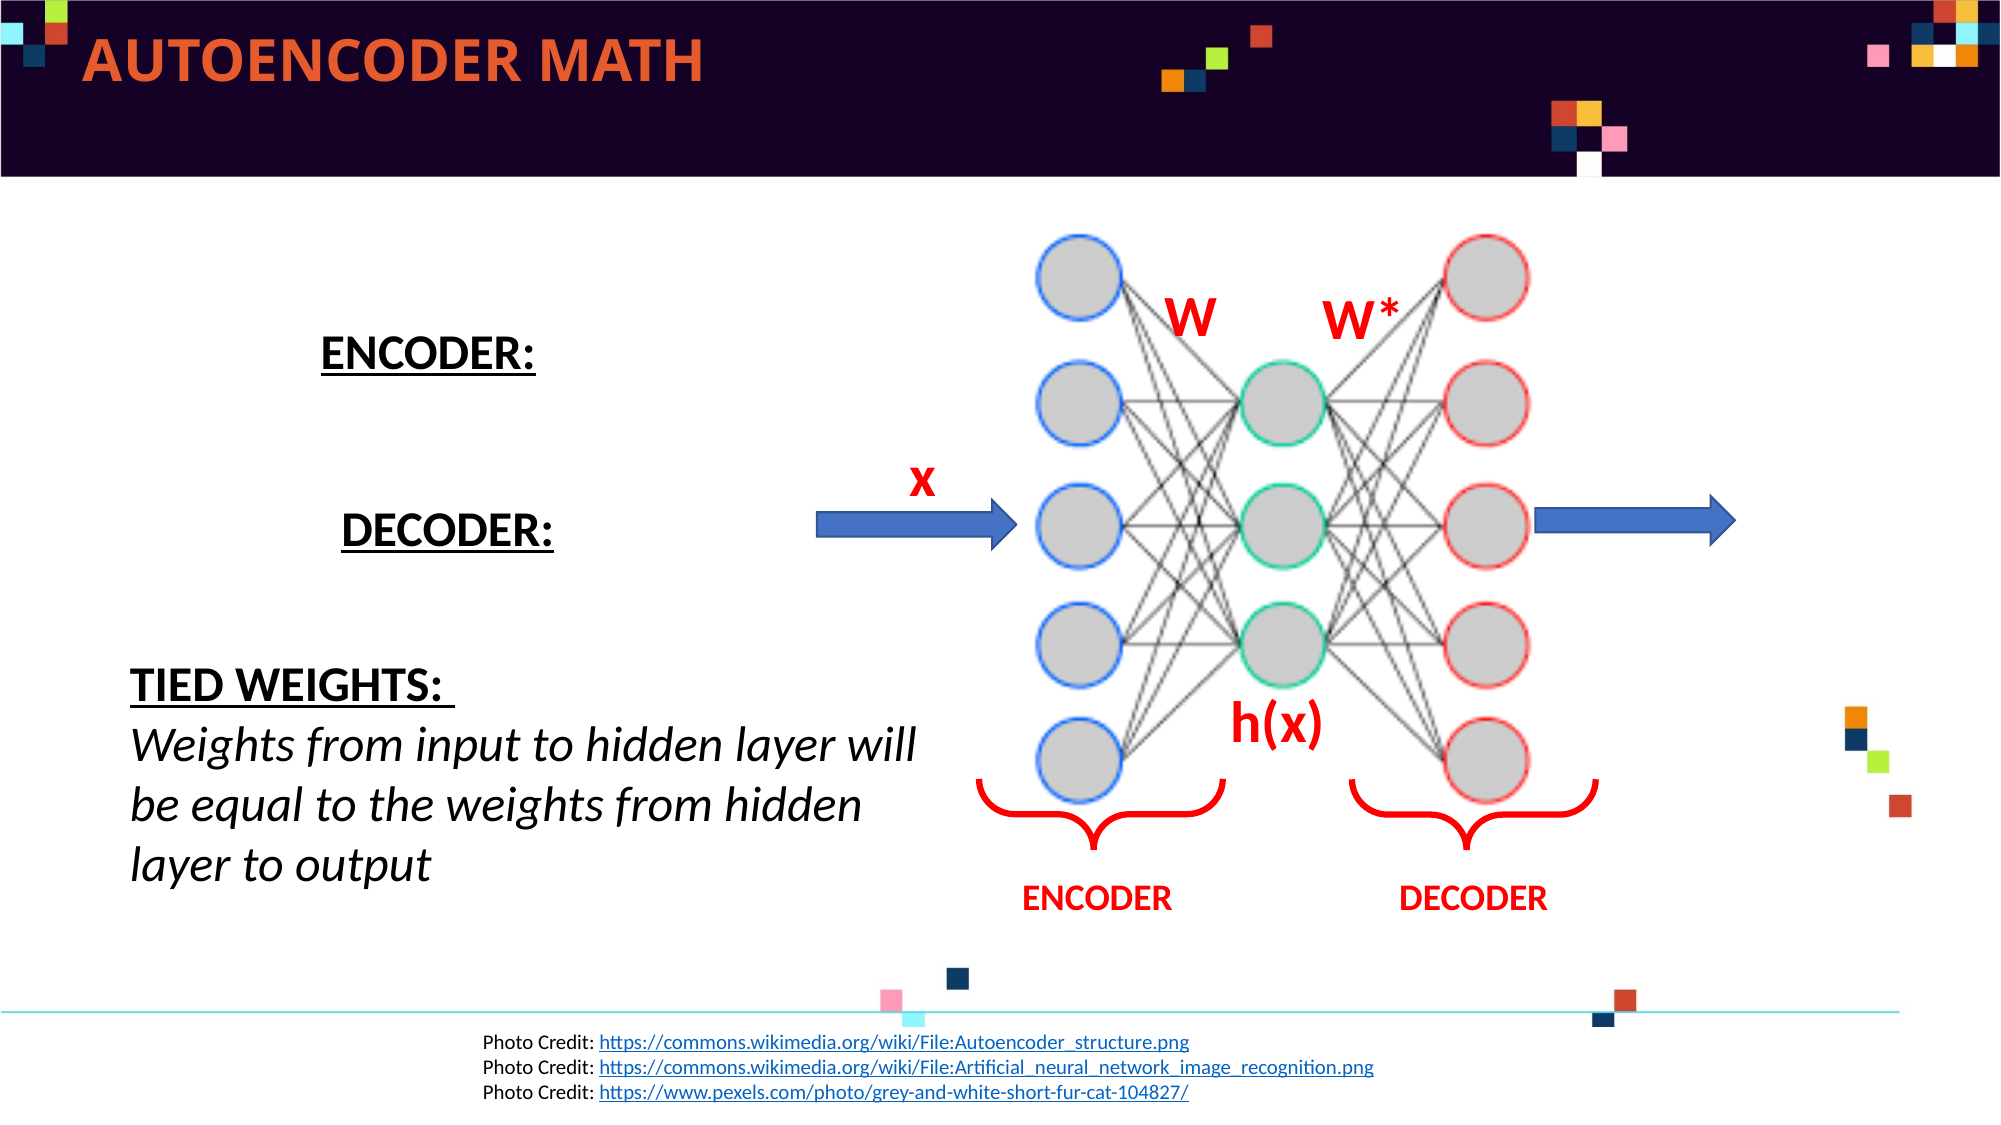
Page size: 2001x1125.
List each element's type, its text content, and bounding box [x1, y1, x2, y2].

text_box Photo Credit: https://commons.wikimedia.org/wiki/File:Autoencoder_structure.png Photo Credit: https://commons.wikimedia.org/wiki/File:Artificial_neural_network_image_recognition.png Photo Credit: https://www.pexels.com/photo/grey-and-white-short-fur-cat-104827/ [468, 1027, 1651, 1125]
picture [0, 0, 2000, 1027]
